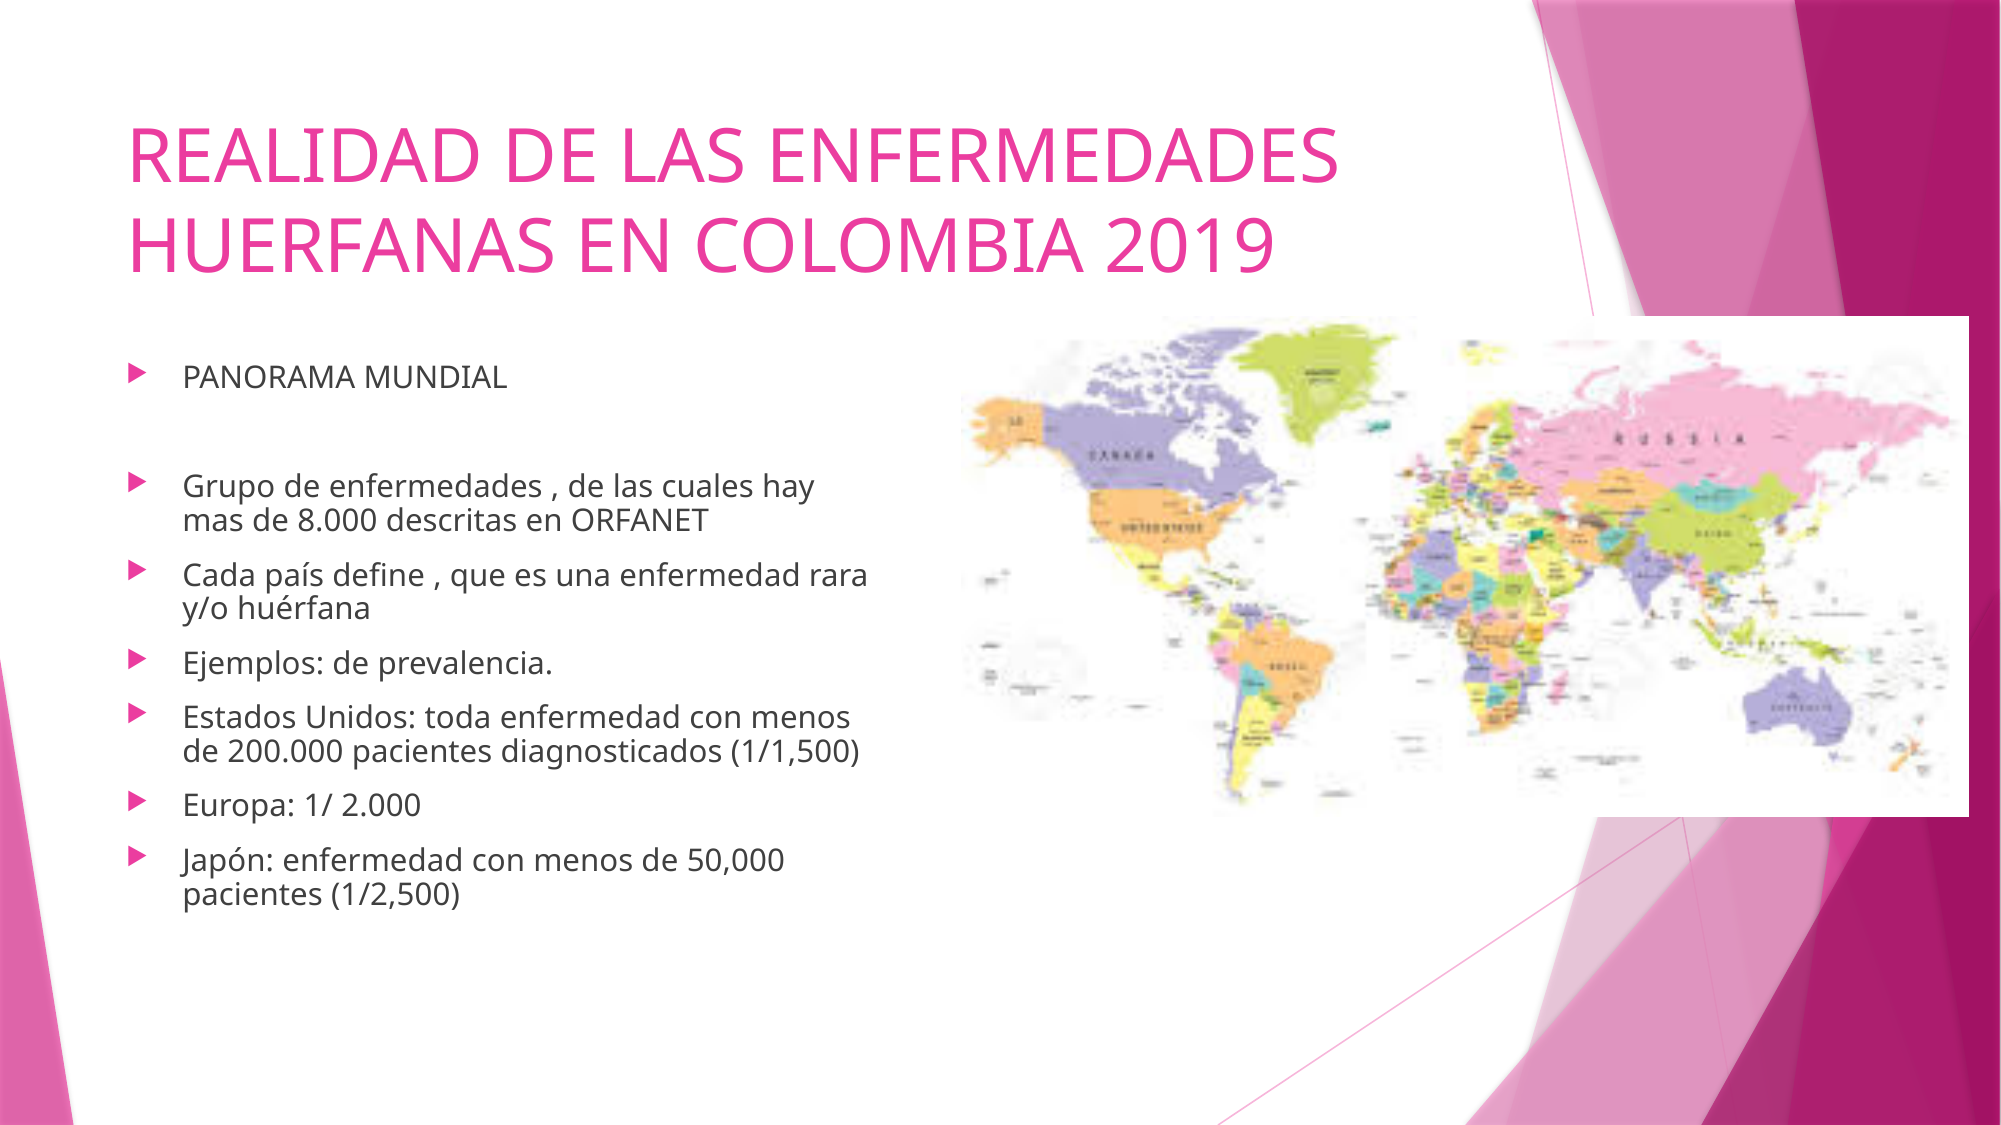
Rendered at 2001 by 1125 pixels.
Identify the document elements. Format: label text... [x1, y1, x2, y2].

title REALIDAD DE LAS ENFERMEDADES HUERFANAS EN COLOMBIA 2019 [111, 99, 1522, 317]
picture [960, 316, 1969, 818]
list PANORAMA MUNDIAL Grupo de enfermedades , de las cuales hay mas de 8.000 descritas en ORFANET Cada país define , que es una enfermedad rara y/o huérfana Ejemplos: de prevalencia. Estados Unidos: toda enfermedad con menos de 200.000 pacientes diagnosticados (1/1,500) Europa: 1/ 2.000 Japón: enfermedad con menos de 50,000 pacientes (1/2,500) [111, 354, 894, 1025]
